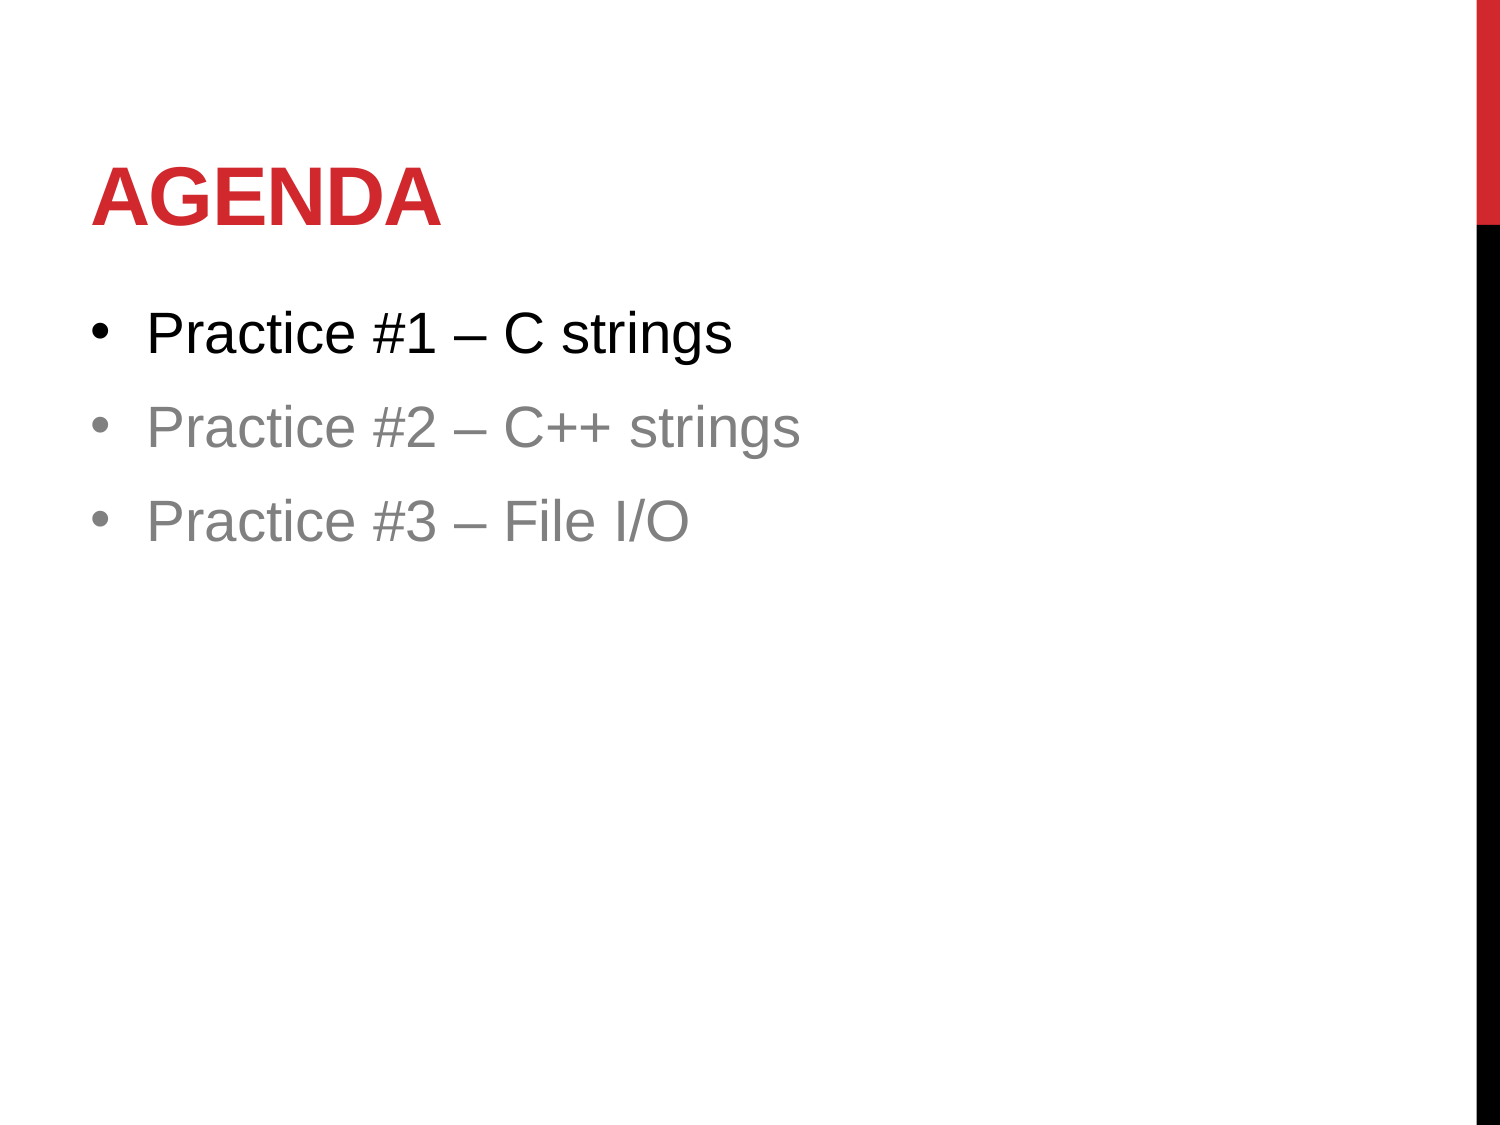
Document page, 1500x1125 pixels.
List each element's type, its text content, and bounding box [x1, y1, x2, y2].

title Agenda [75, 25, 1025, 250]
list Practice #1 – C strings Practice #2 – C++ strings Practice #3 – File I/O [75, 287, 1325, 1005]
